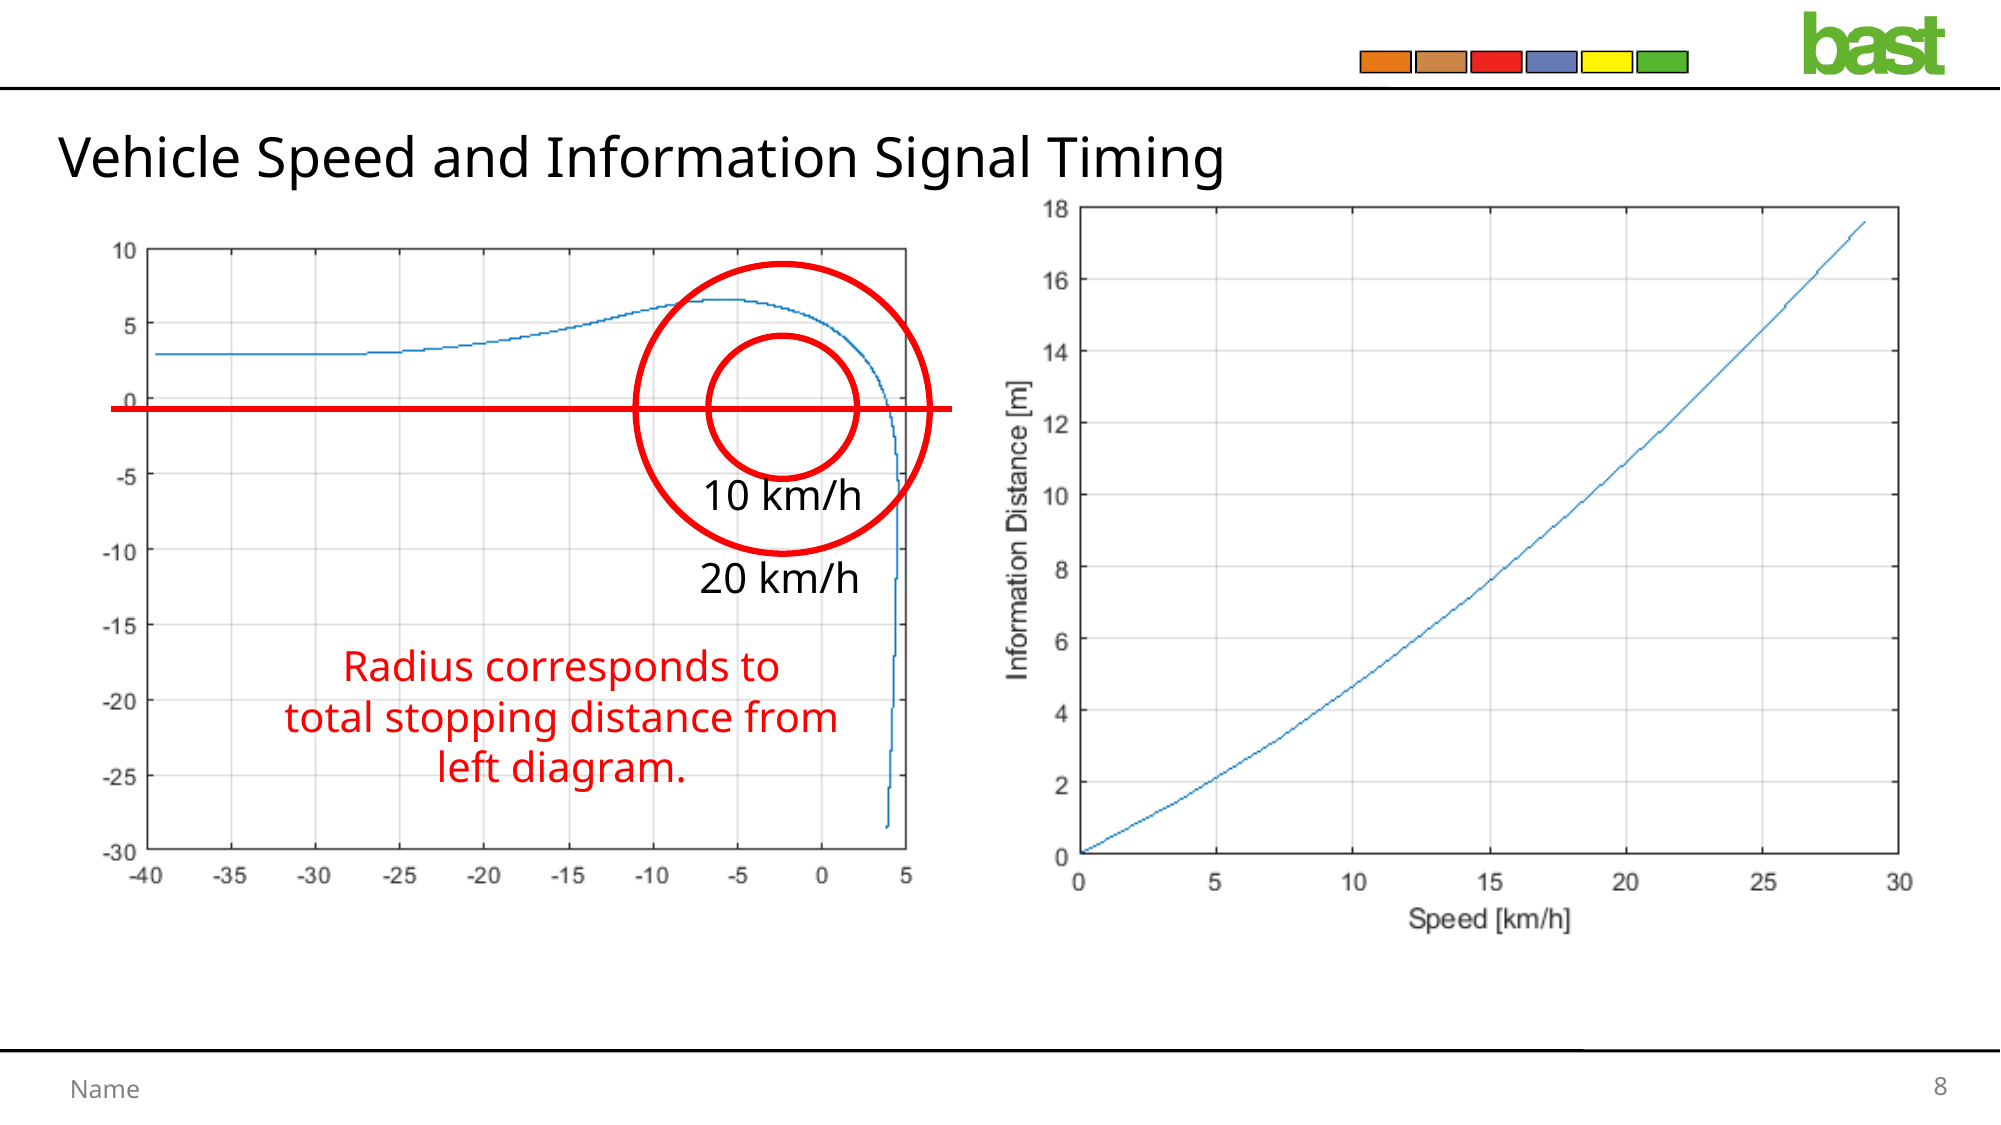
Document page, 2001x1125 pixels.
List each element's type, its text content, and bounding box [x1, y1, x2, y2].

title Vehicle Speed and Information Signal Timing [58, 101, 1622, 193]
picture [18, 148, 2000, 942]
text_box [635, 263, 931, 554]
picture [1803, 11, 1945, 75]
